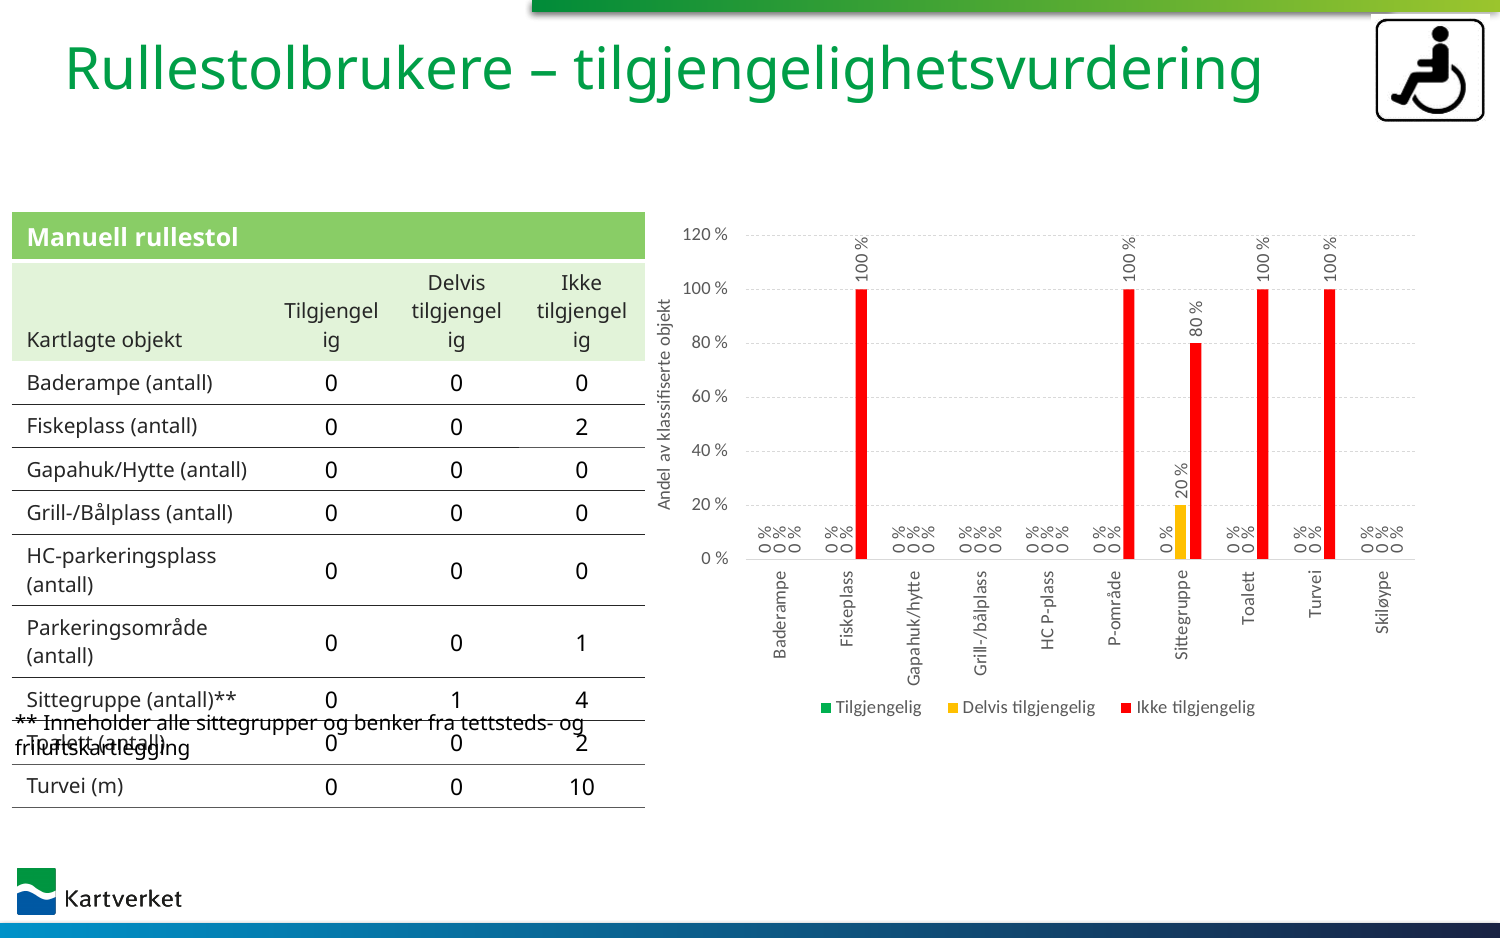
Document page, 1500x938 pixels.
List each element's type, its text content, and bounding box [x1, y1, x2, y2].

table_cell 0 [394, 405, 519, 447]
table_cell 1 [519, 606, 638, 677]
table_cell 0 [519, 448, 638, 490]
table_cell 0 [519, 361, 638, 404]
table_cell 0 [394, 535, 519, 605]
table_cell Fiskeplass (antall) [12, 405, 269, 447]
table_cell 0 [519, 491, 638, 534]
table_cell 0 [269, 678, 394, 702]
table_cell Sittegruppe (antall)** [12, 678, 269, 702]
table_cell Ikke tilgjengelig [519, 263, 638, 361]
table_cell 0 [394, 448, 519, 490]
table_cell Tilgjengelig [269, 263, 394, 361]
table_cell Turvei (m) [12, 768, 269, 807]
table_cell HC-parkeringsplass (antall) [12, 535, 269, 605]
table_cell 1 [394, 678, 519, 702]
table_cell 0 [269, 606, 394, 677]
table_cell Kartlagte objekt [12, 263, 269, 361]
table_header Manuell rullestol [12, 212, 645, 259]
table_cell 4 [519, 678, 638, 702]
table_cell 0 [269, 361, 394, 404]
table_cell Baderampe (antall) [12, 361, 269, 404]
table_cell 0 [519, 535, 638, 605]
table_cell 0 [394, 361, 519, 404]
table_cell 0 [394, 768, 519, 807]
table_cell Delvis tilgjengelig [394, 263, 519, 361]
table_cell Parkeringsområde (antall) [12, 606, 269, 677]
picture [643, 218, 1426, 728]
table_cell 2 [519, 405, 638, 447]
table_cell 0 [269, 491, 394, 534]
table_cell 0 [269, 405, 394, 447]
table_cell Gapahuk/Hytte (antall) [12, 448, 269, 490]
table_cell 0 [269, 768, 394, 807]
table_cell 0 [394, 491, 519, 534]
table_cell 10 [519, 768, 645, 807]
table_cell 0 [269, 448, 394, 490]
picture [1371, 13, 1491, 127]
text_box ** Inneholder alle sittegrupper og benker fra tettsteds- og friluftskartlegging [0, 702, 745, 768]
table_cell Grill-/Bålplass (antall) [12, 491, 269, 534]
table_cell 0 [269, 535, 394, 605]
text_box Rullestolbrukere – tilgjengelighetsvurdering [49, 12, 1372, 109]
table_cell 0 [394, 606, 519, 677]
